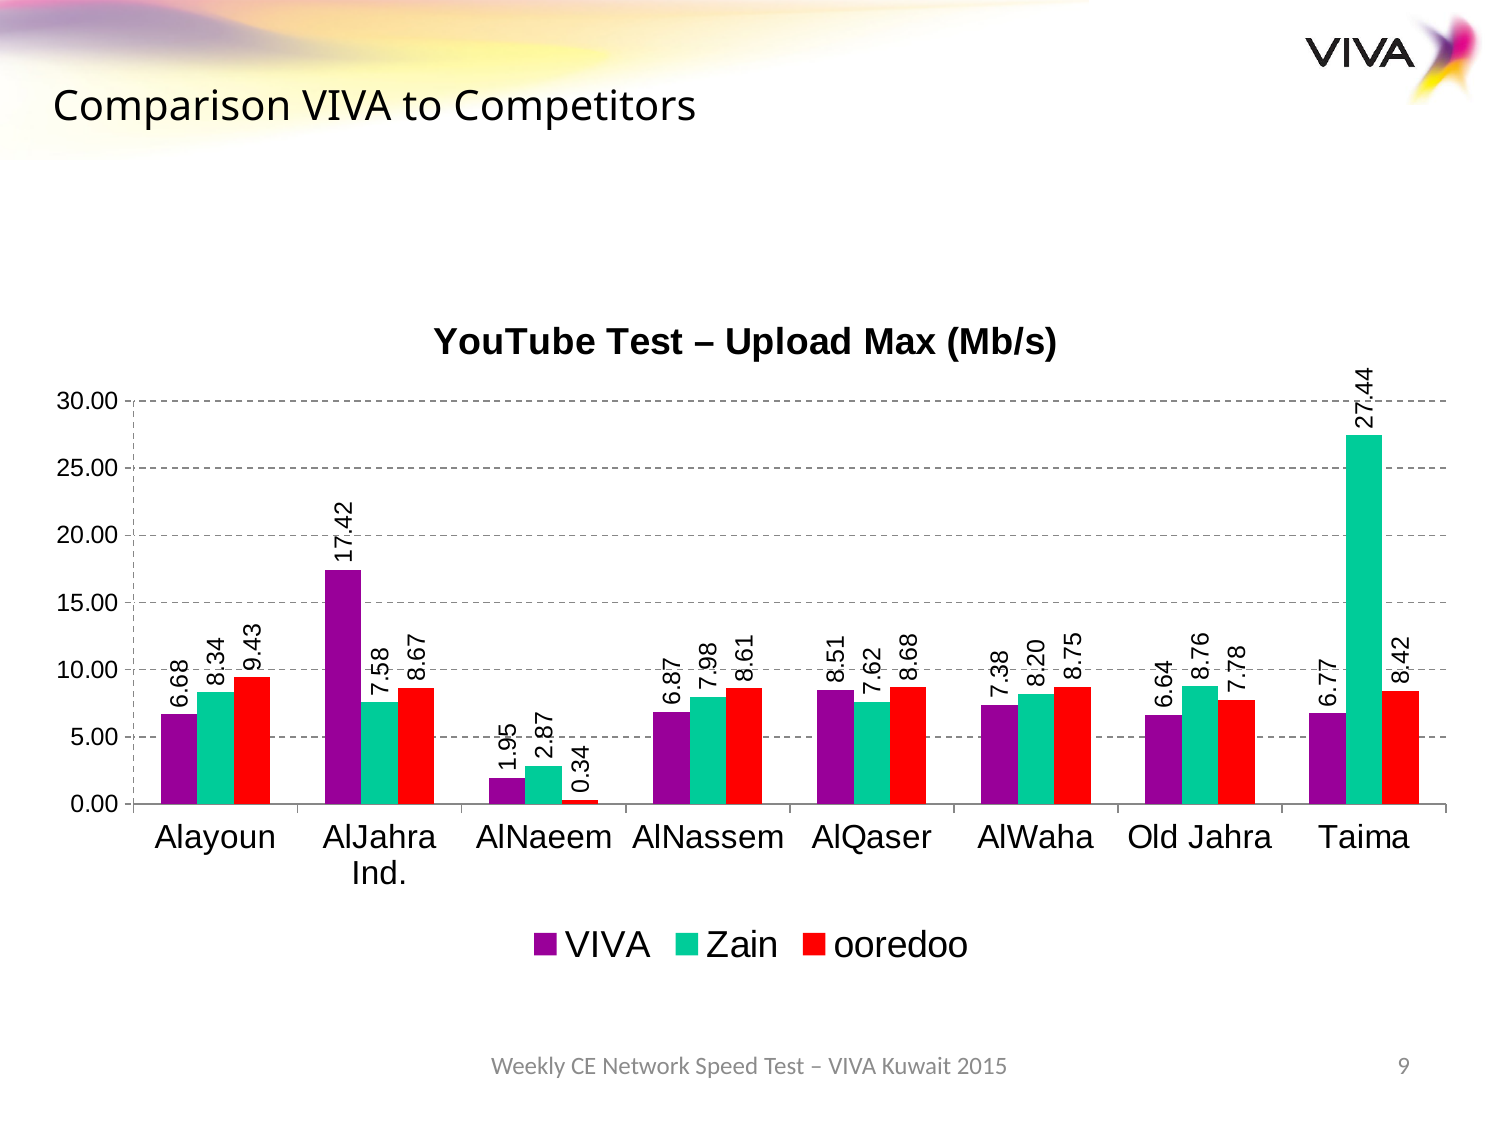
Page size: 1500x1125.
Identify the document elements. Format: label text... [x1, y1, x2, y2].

text_box 9 [1074, 1042, 1425, 1103]
chart [27, 287, 1476, 974]
picture [1300, 12, 1485, 105]
picture [0, 0, 1089, 160]
text_box Comparison VIVA to Competitors [37, 24, 1278, 184]
text_box Weekly CE Network Speed Test – VIVA Kuwait 2015 [205, 1042, 1074, 1103]
